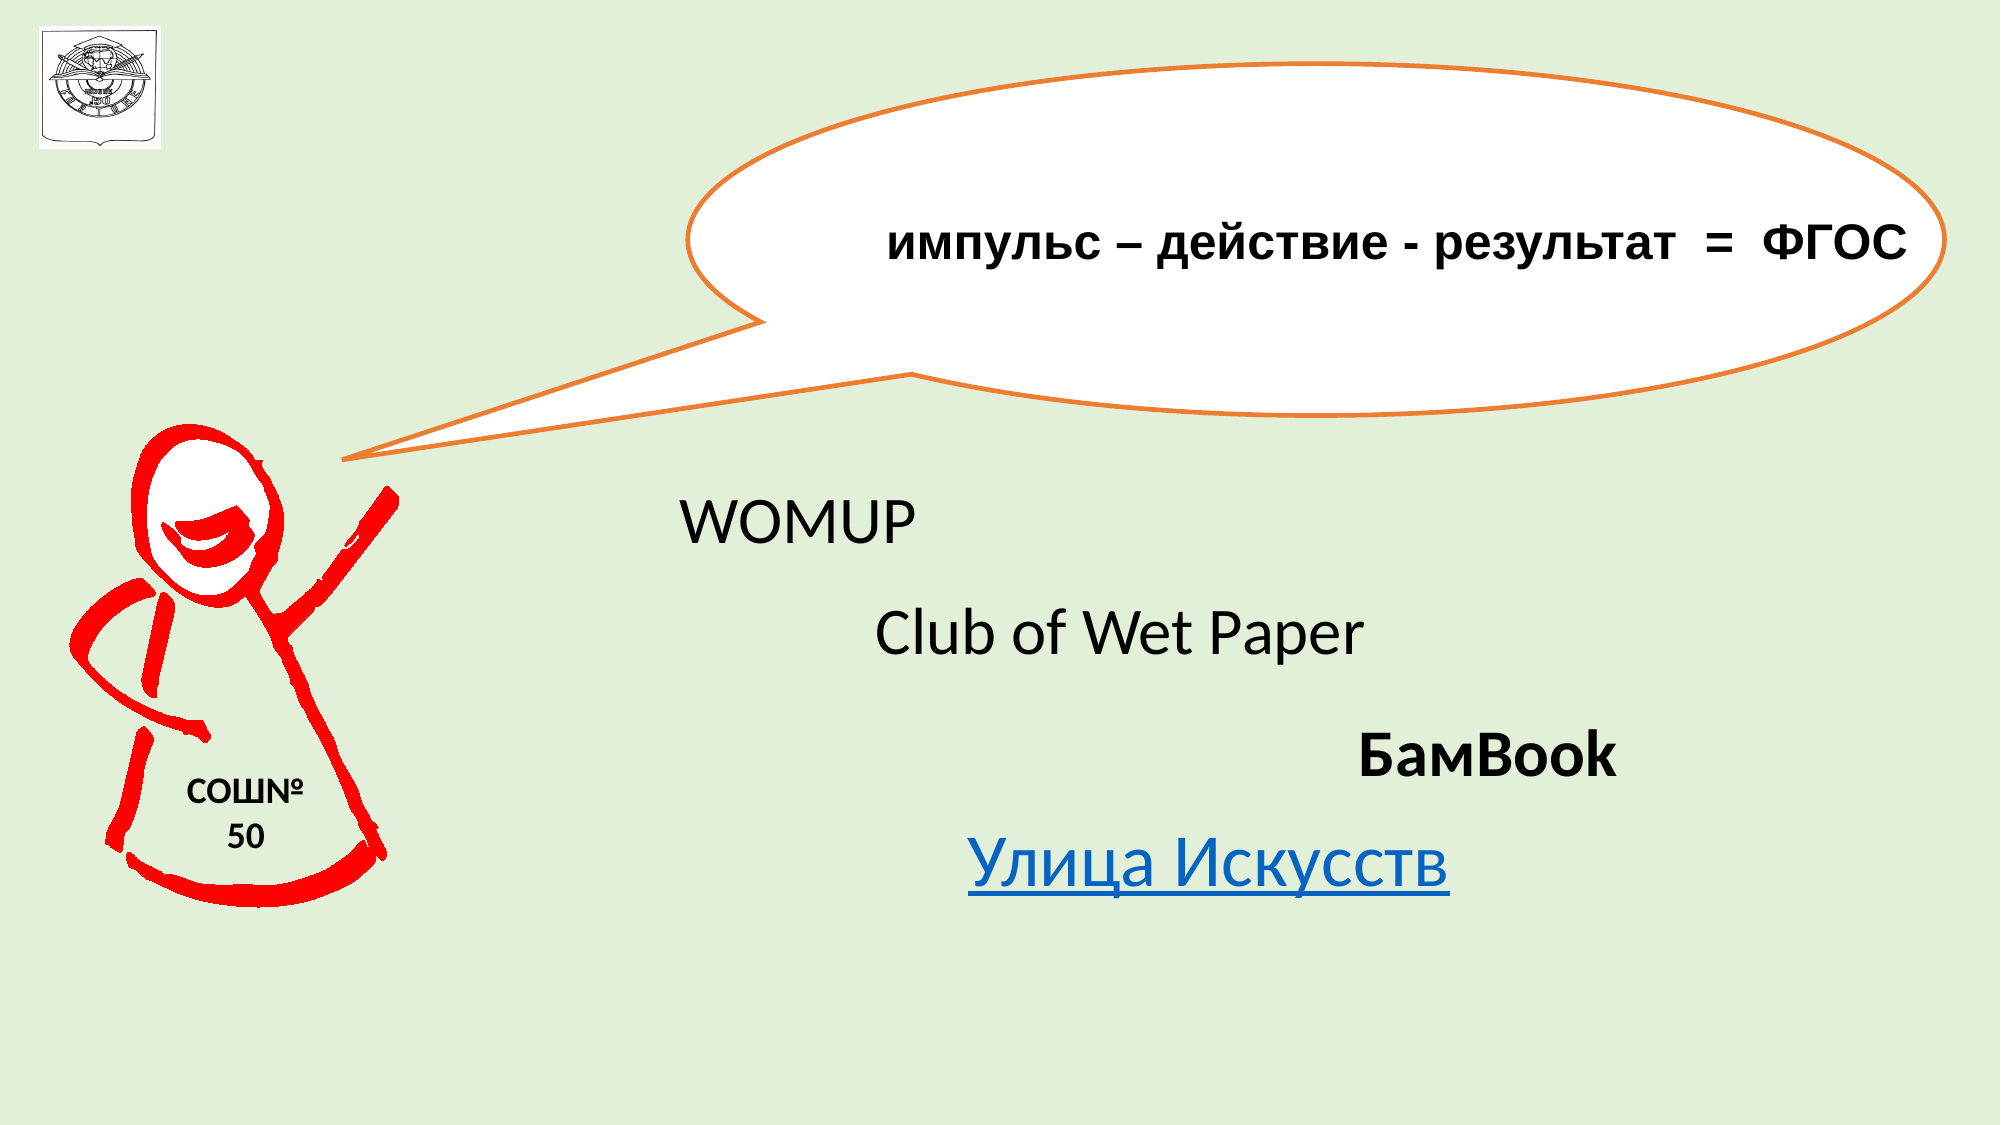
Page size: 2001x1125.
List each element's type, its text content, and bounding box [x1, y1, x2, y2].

text_box Club of Wet Paper [861, 580, 1422, 676]
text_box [70, 424, 399, 908]
text_box БамBook [1330, 702, 1869, 797]
text_box Улица Искусств [677, 804, 1741, 909]
text_box WOMUP [665, 469, 976, 565]
picture [39, 26, 161, 149]
text_box импульс – действие - результат = ФГОС [399, 63, 1945, 452]
